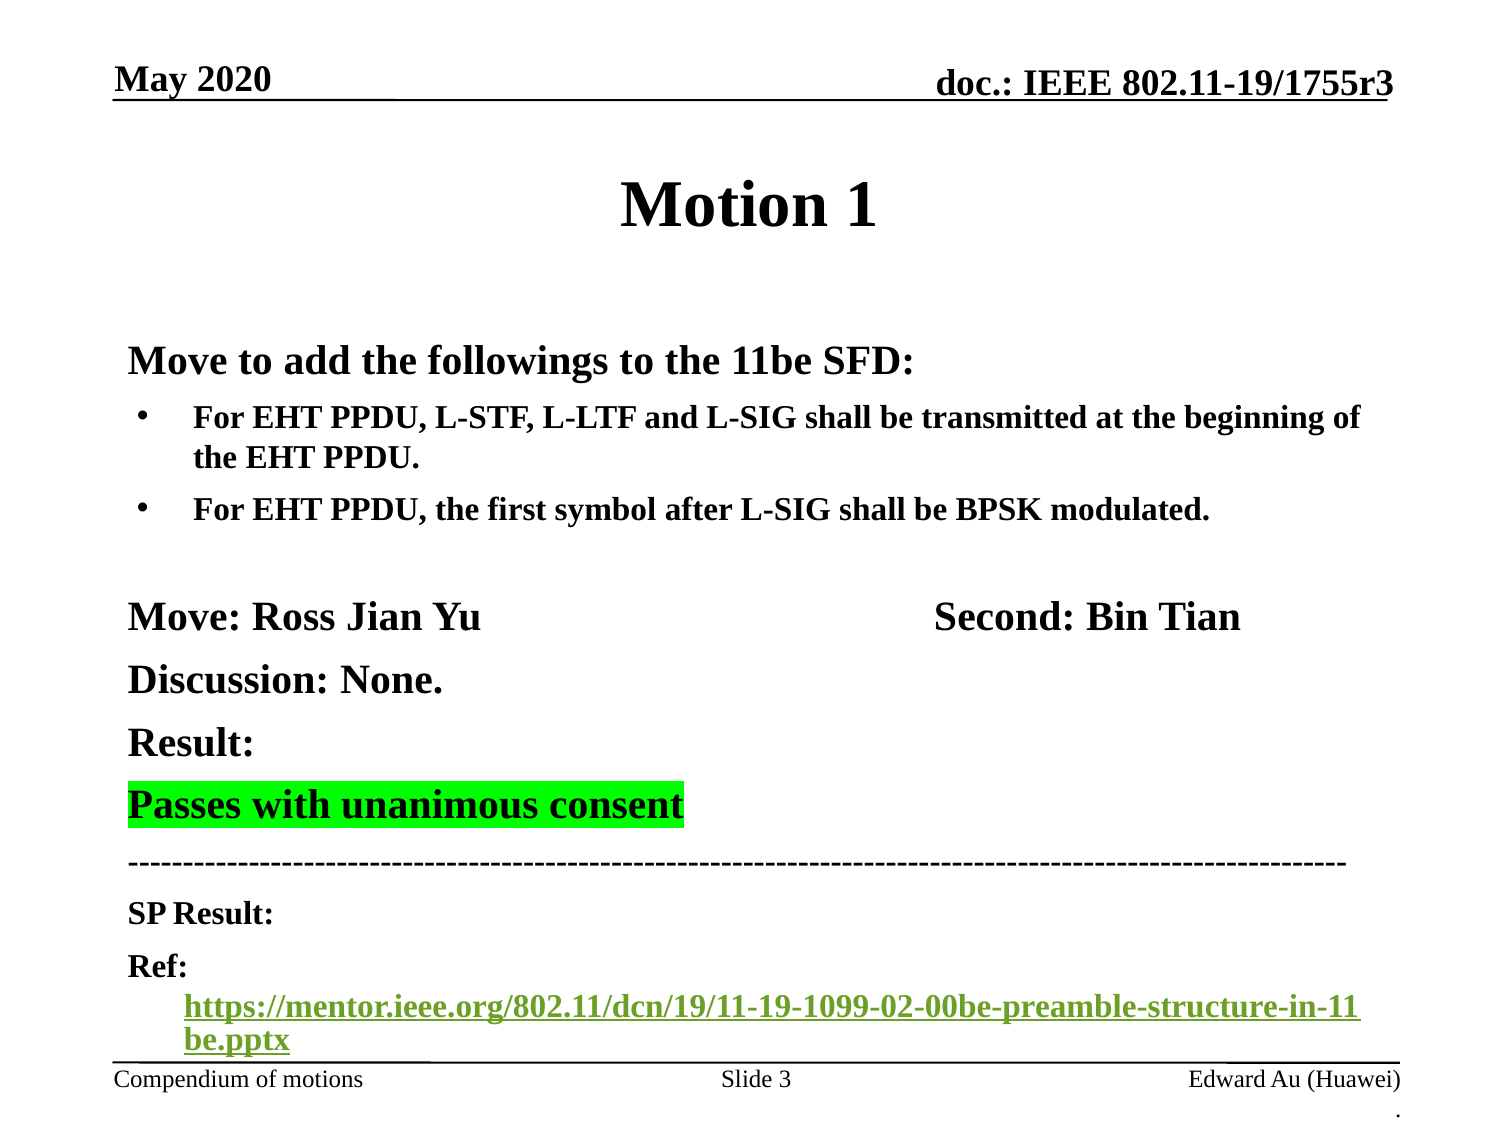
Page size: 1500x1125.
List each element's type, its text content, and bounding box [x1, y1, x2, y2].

footer Edward Au (Huawei) . [878, 1061, 1402, 1093]
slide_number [114, 54, 423, 100]
title Motion 1 [112, 112, 1388, 288]
list Move to add the followings to the 11be SFD: For EHT PPDU, L-STF, L-LTF and L-SIG shall be transmitted at the beginning of the EHT PPDU. For EHT PPDU, the first symbol after L-SIG shall be BPSK modulated. Move: Ross Jian Yu Second: Bin Tian Discussion: None. Result: Passes with unanimous consent --------------------------------------------------------------------------------------------------------------- SP Result: Ref: https://mentor.ieee.org/802.11/dcn/19/11-19-1099-02-00be-preamble-structure-in-11be.pptx [112, 324, 1388, 1063]
slide_number Slide 3 [712, 1061, 800, 1123]
